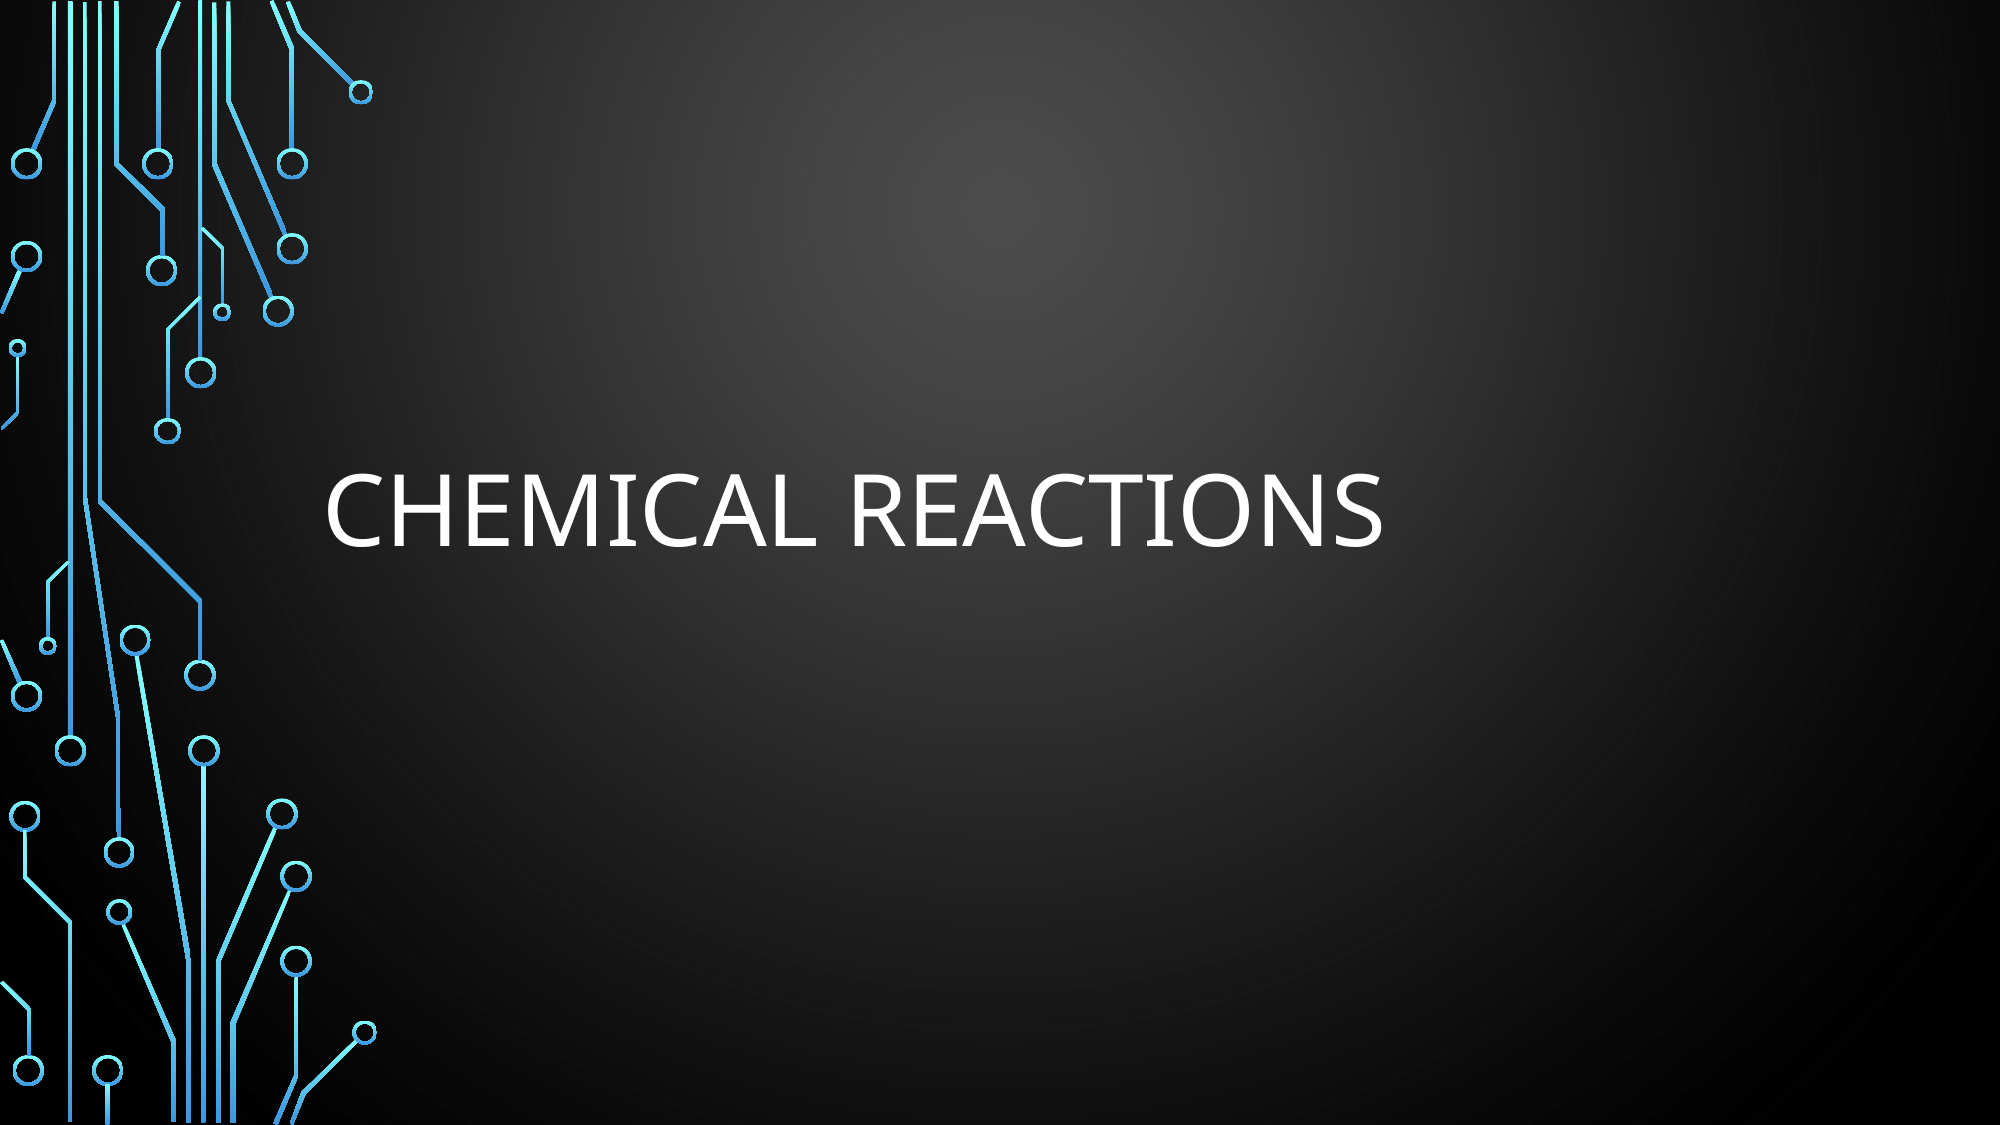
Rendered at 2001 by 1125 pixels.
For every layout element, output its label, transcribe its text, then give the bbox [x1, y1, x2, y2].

picture [96, 1059, 120, 1082]
picture [16, 1059, 40, 1082]
picture [15, 684, 38, 708]
picture [280, 152, 304, 176]
picture [15, 245, 38, 268]
picture [356, 1024, 373, 1041]
title Chemical reactions [307, 184, 1750, 576]
picture [0, 0, 2000, 1125]
picture [284, 949, 308, 973]
